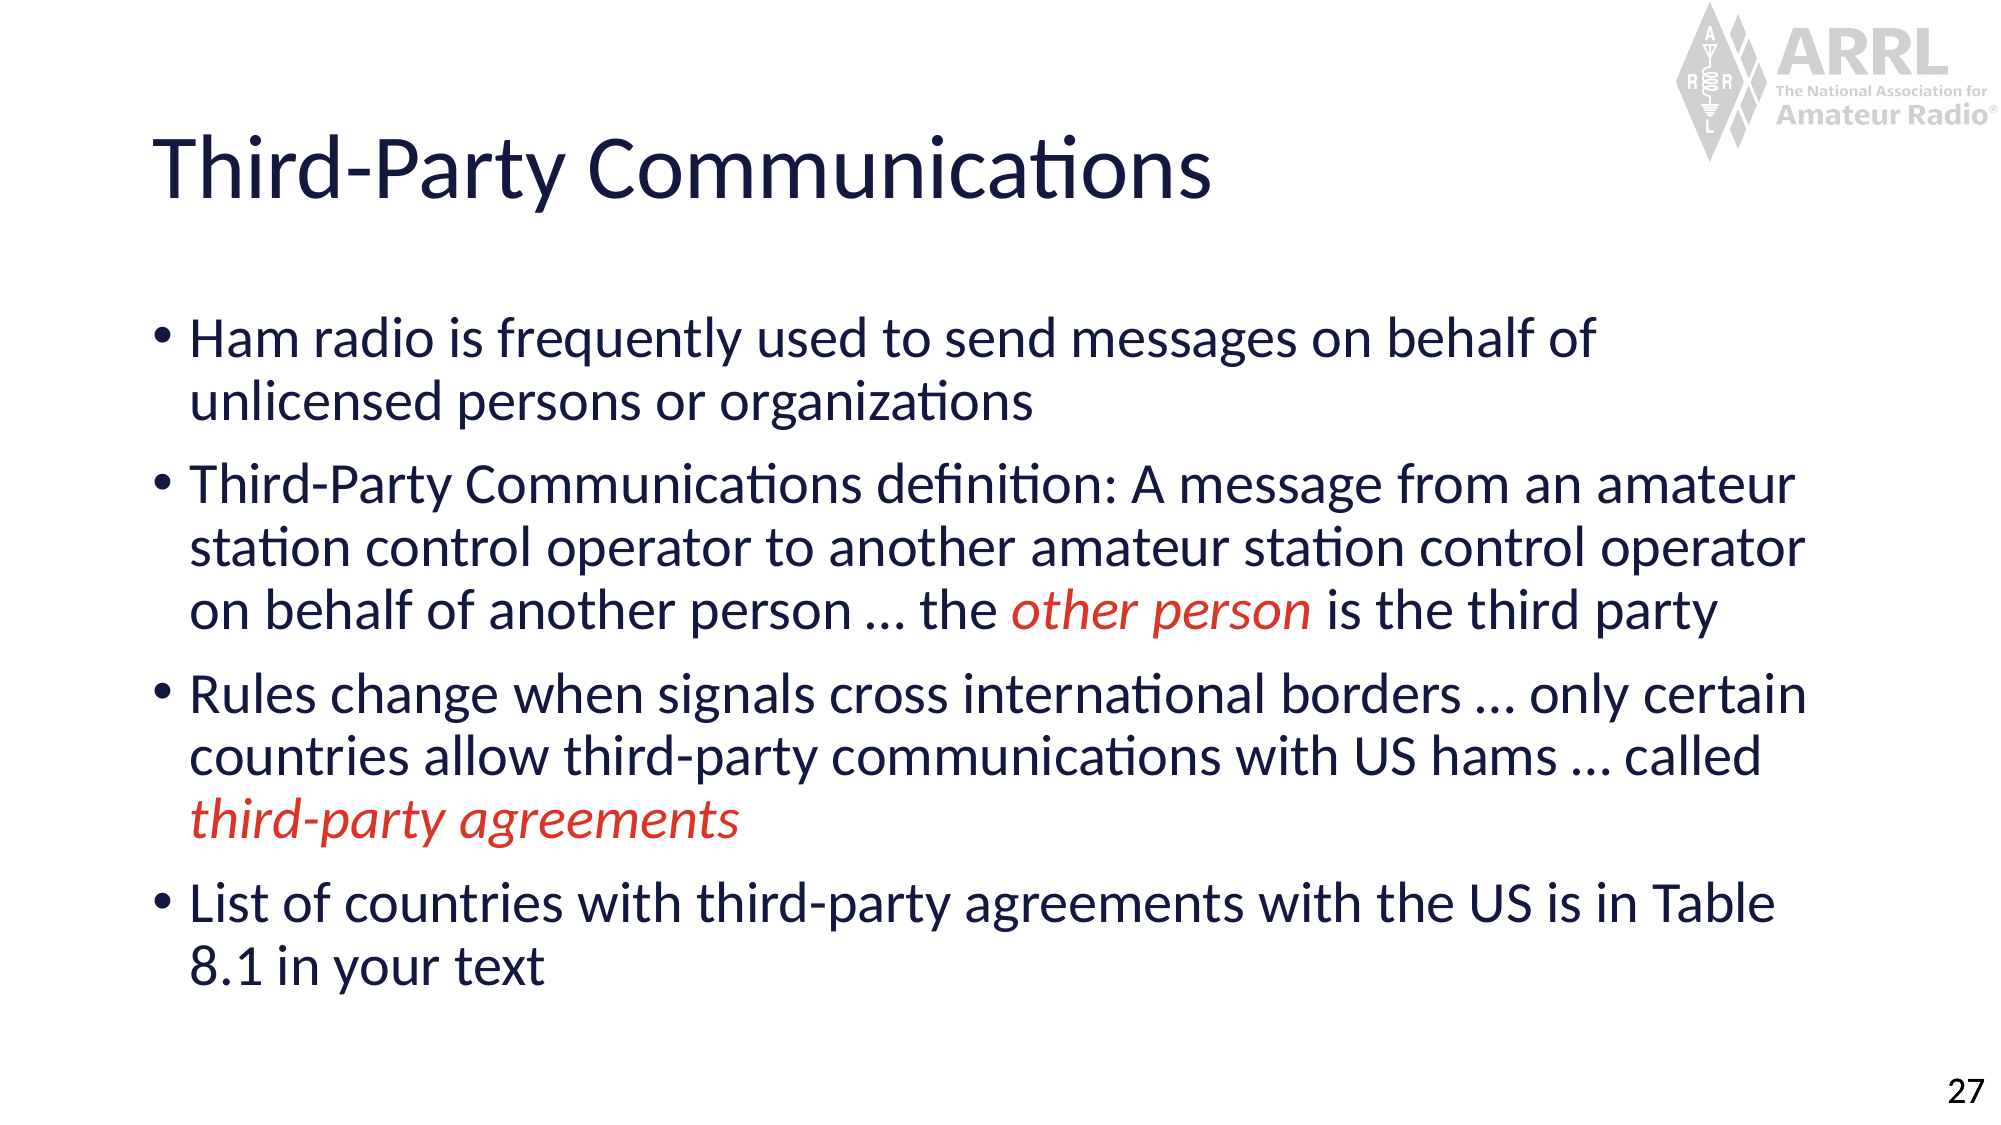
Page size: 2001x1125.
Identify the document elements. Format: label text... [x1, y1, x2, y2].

title Third-Party Communications [137, 59, 1863, 278]
picture [1674, 0, 2000, 164]
list Ham radio is frequently used to send messages on behalf of unlicensed persons or organizations Third-Party Communications definition: A message from an amateur station control operator to another amateur station control operator on behalf of another person … the other person is the third party Rules change when signals cross international borders … only certain countries allow third-party communications with US hams … called third-party agreements List of countries with third-party agreements with the US is in Table 8.1 in your text [137, 299, 1863, 1066]
